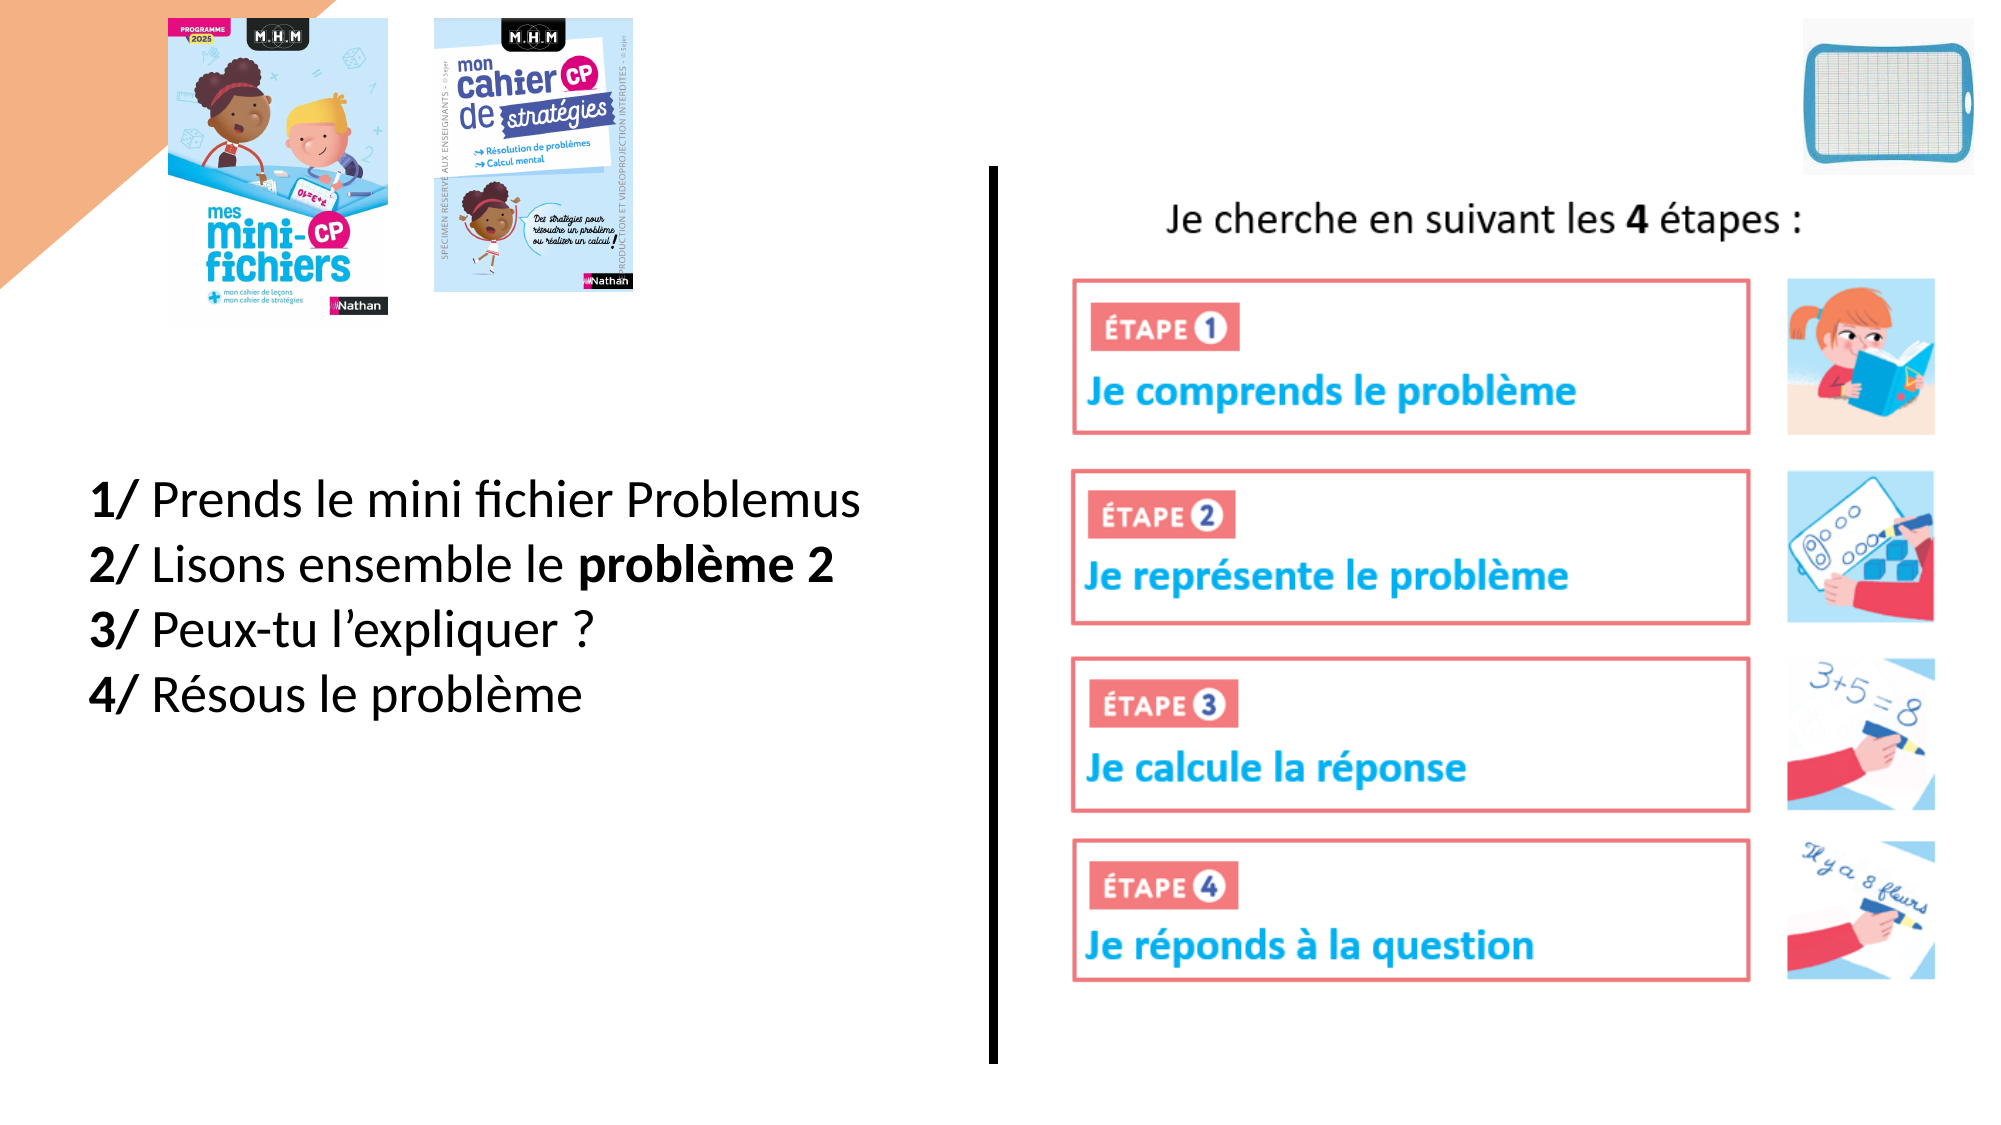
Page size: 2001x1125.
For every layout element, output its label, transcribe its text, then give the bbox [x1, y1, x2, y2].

text_box [0, 0, 337, 290]
picture [168, 18, 388, 330]
picture [434, 18, 633, 292]
text_box 1/ Prends le mini fichier Problemus 2/ Lisons ensemble le problème 2 3/ Peux-tu l’expliquer ? 4/ Résous le problème [73, 456, 993, 731]
picture [1039, 18, 1982, 995]
